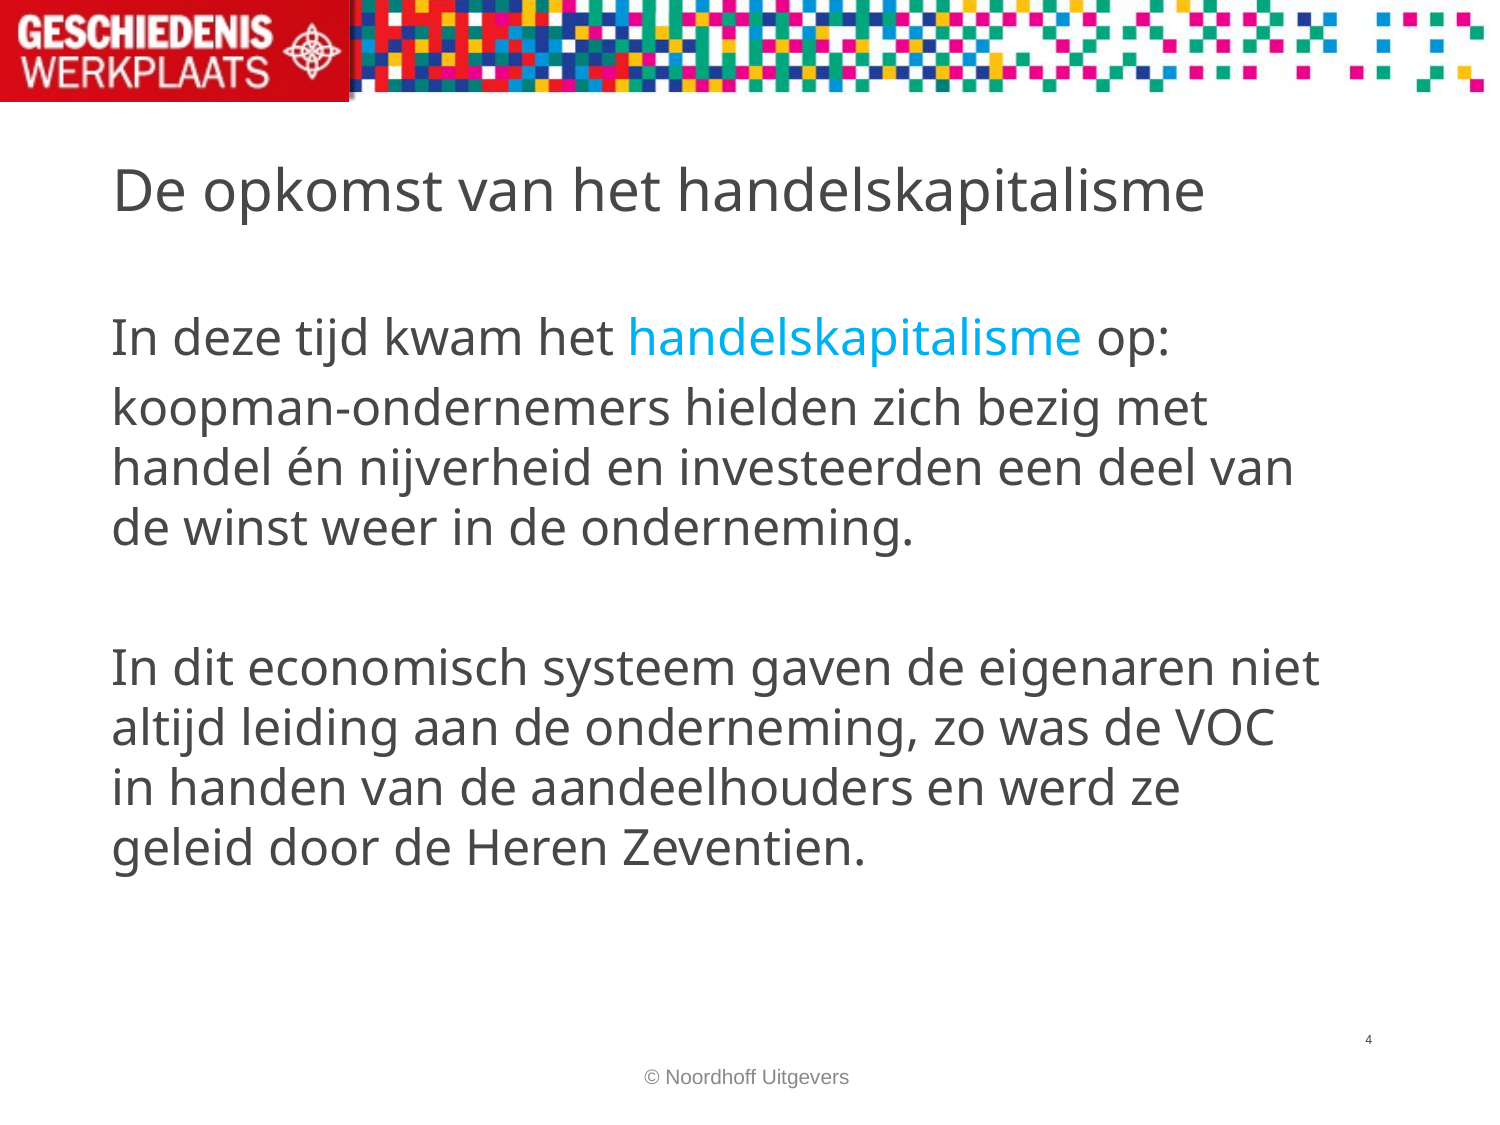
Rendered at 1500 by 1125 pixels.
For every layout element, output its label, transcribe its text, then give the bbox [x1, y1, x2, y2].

list In deze tijd kwam het handelskapitalisme op: koopman-ondernemers hielden zich bezig met handel én nijverheid en investeerden een deel van de winst weer in de onderneming. In dit economisch systeem gaven de eigenaren niet altijd leiding aan de onderneming, zo was de VOC in handen van de aandeelhouders en werd ze geleid door de Heren Zeventien. [111, 297, 1341, 983]
text_box © Noordhoff Uitgevers [512, 1045, 988, 1106]
picture [0, 0, 1500, 1125]
title De opkomst van het handelskapitalisme [112, 145, 1401, 256]
slide_number 4 [1325, 1025, 1388, 1063]
